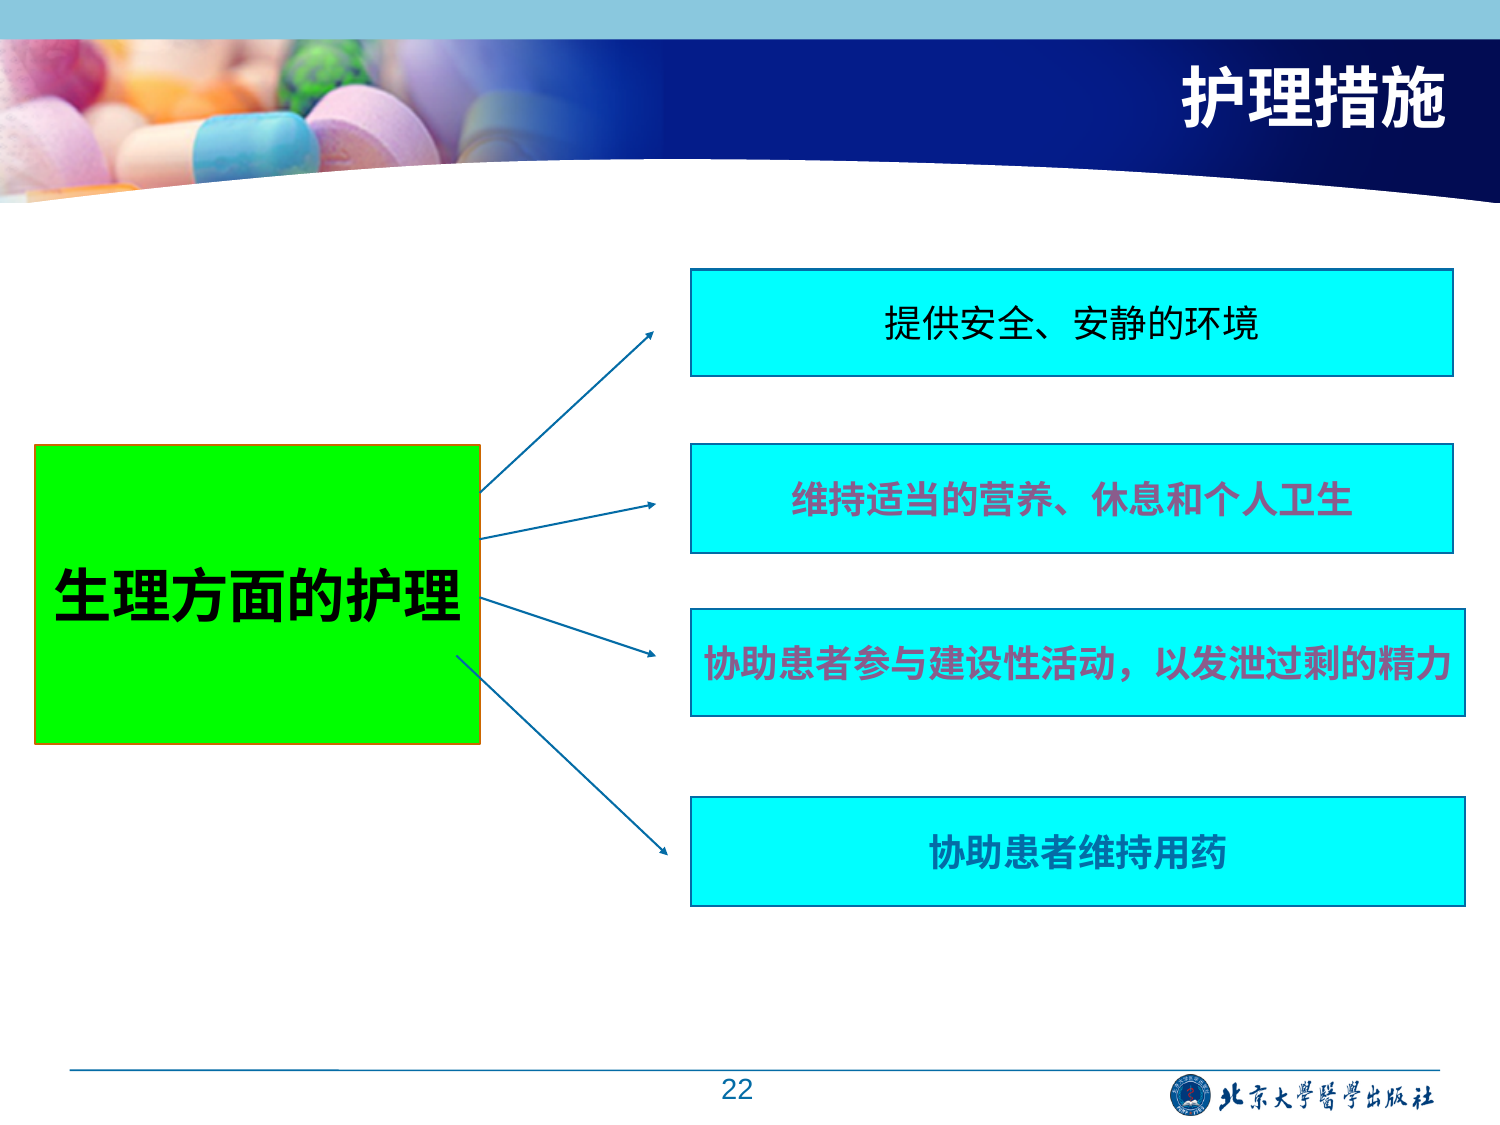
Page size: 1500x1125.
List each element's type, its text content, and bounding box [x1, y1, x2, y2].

slide_number 22 [562, 1062, 913, 1114]
list 生理方面的护理 [34, 445, 481, 745]
text_box [480, 331, 654, 493]
text_box 协助患者参与建设性活动，以发泄过剩的精力 [691, 609, 1465, 716]
picture [1170, 1074, 1436, 1118]
text_box [480, 597, 657, 658]
picture [0, 40, 1500, 203]
text_box [480, 501, 657, 540]
text_box [456, 656, 668, 856]
text_box 协助患者维持用药 [691, 796, 1465, 906]
text_box 提供安全、安静的环境 [691, 269, 1454, 376]
text_box 维持适当的营养、休息和个人卫生 [691, 443, 1454, 553]
title 护理措施 [137, 49, 1463, 143]
